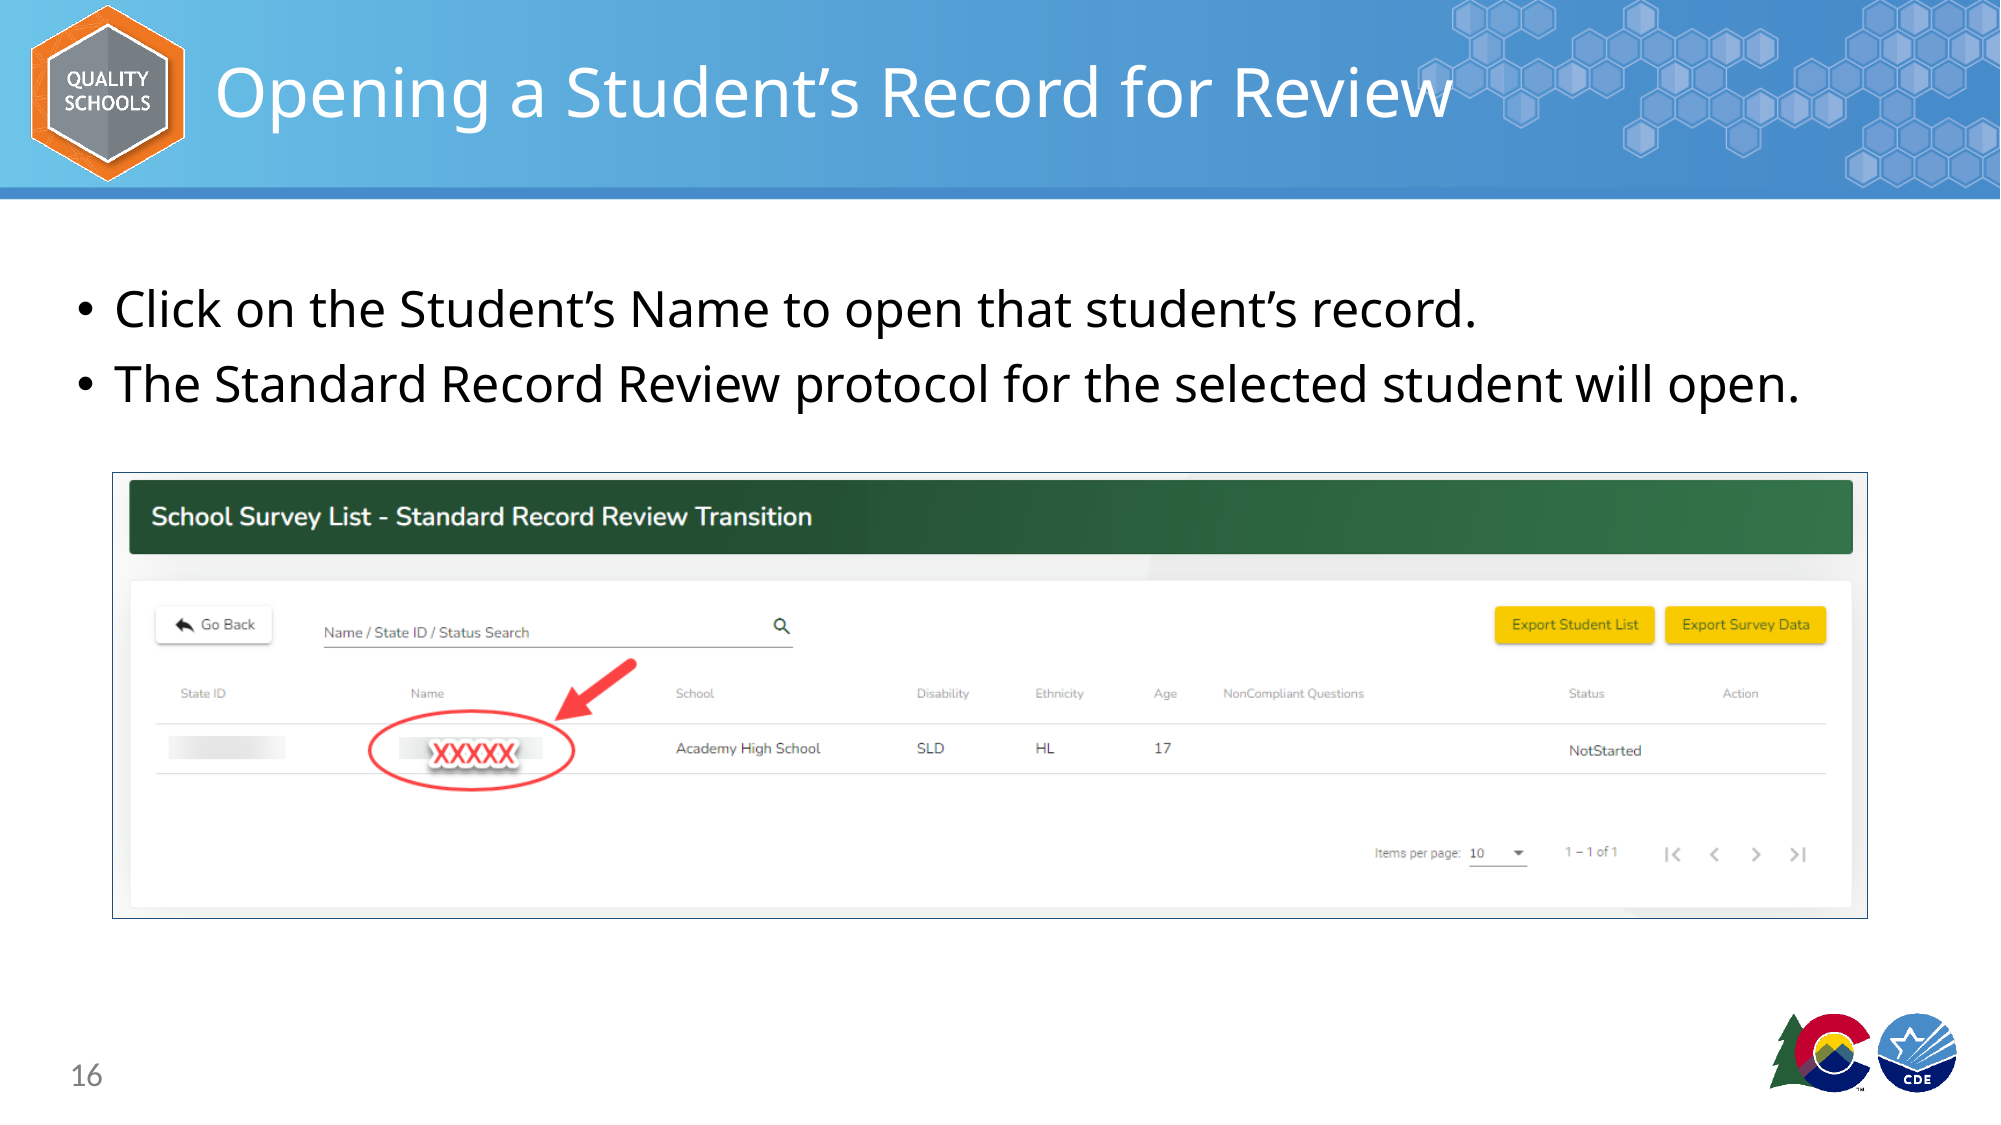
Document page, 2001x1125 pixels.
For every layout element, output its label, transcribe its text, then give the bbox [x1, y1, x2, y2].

slide_number 16 [54, 1042, 505, 1103]
picture [0, 0, 2000, 200]
list Click on the Student’s Name to open that student’s record. The Standard Record Review protocol for the selected student will open. [76, 284, 1929, 449]
picture [112, 471, 1868, 919]
title Opening a Student’s Record for Review [214, 58, 1663, 182]
picture [1768, 1012, 1957, 1093]
